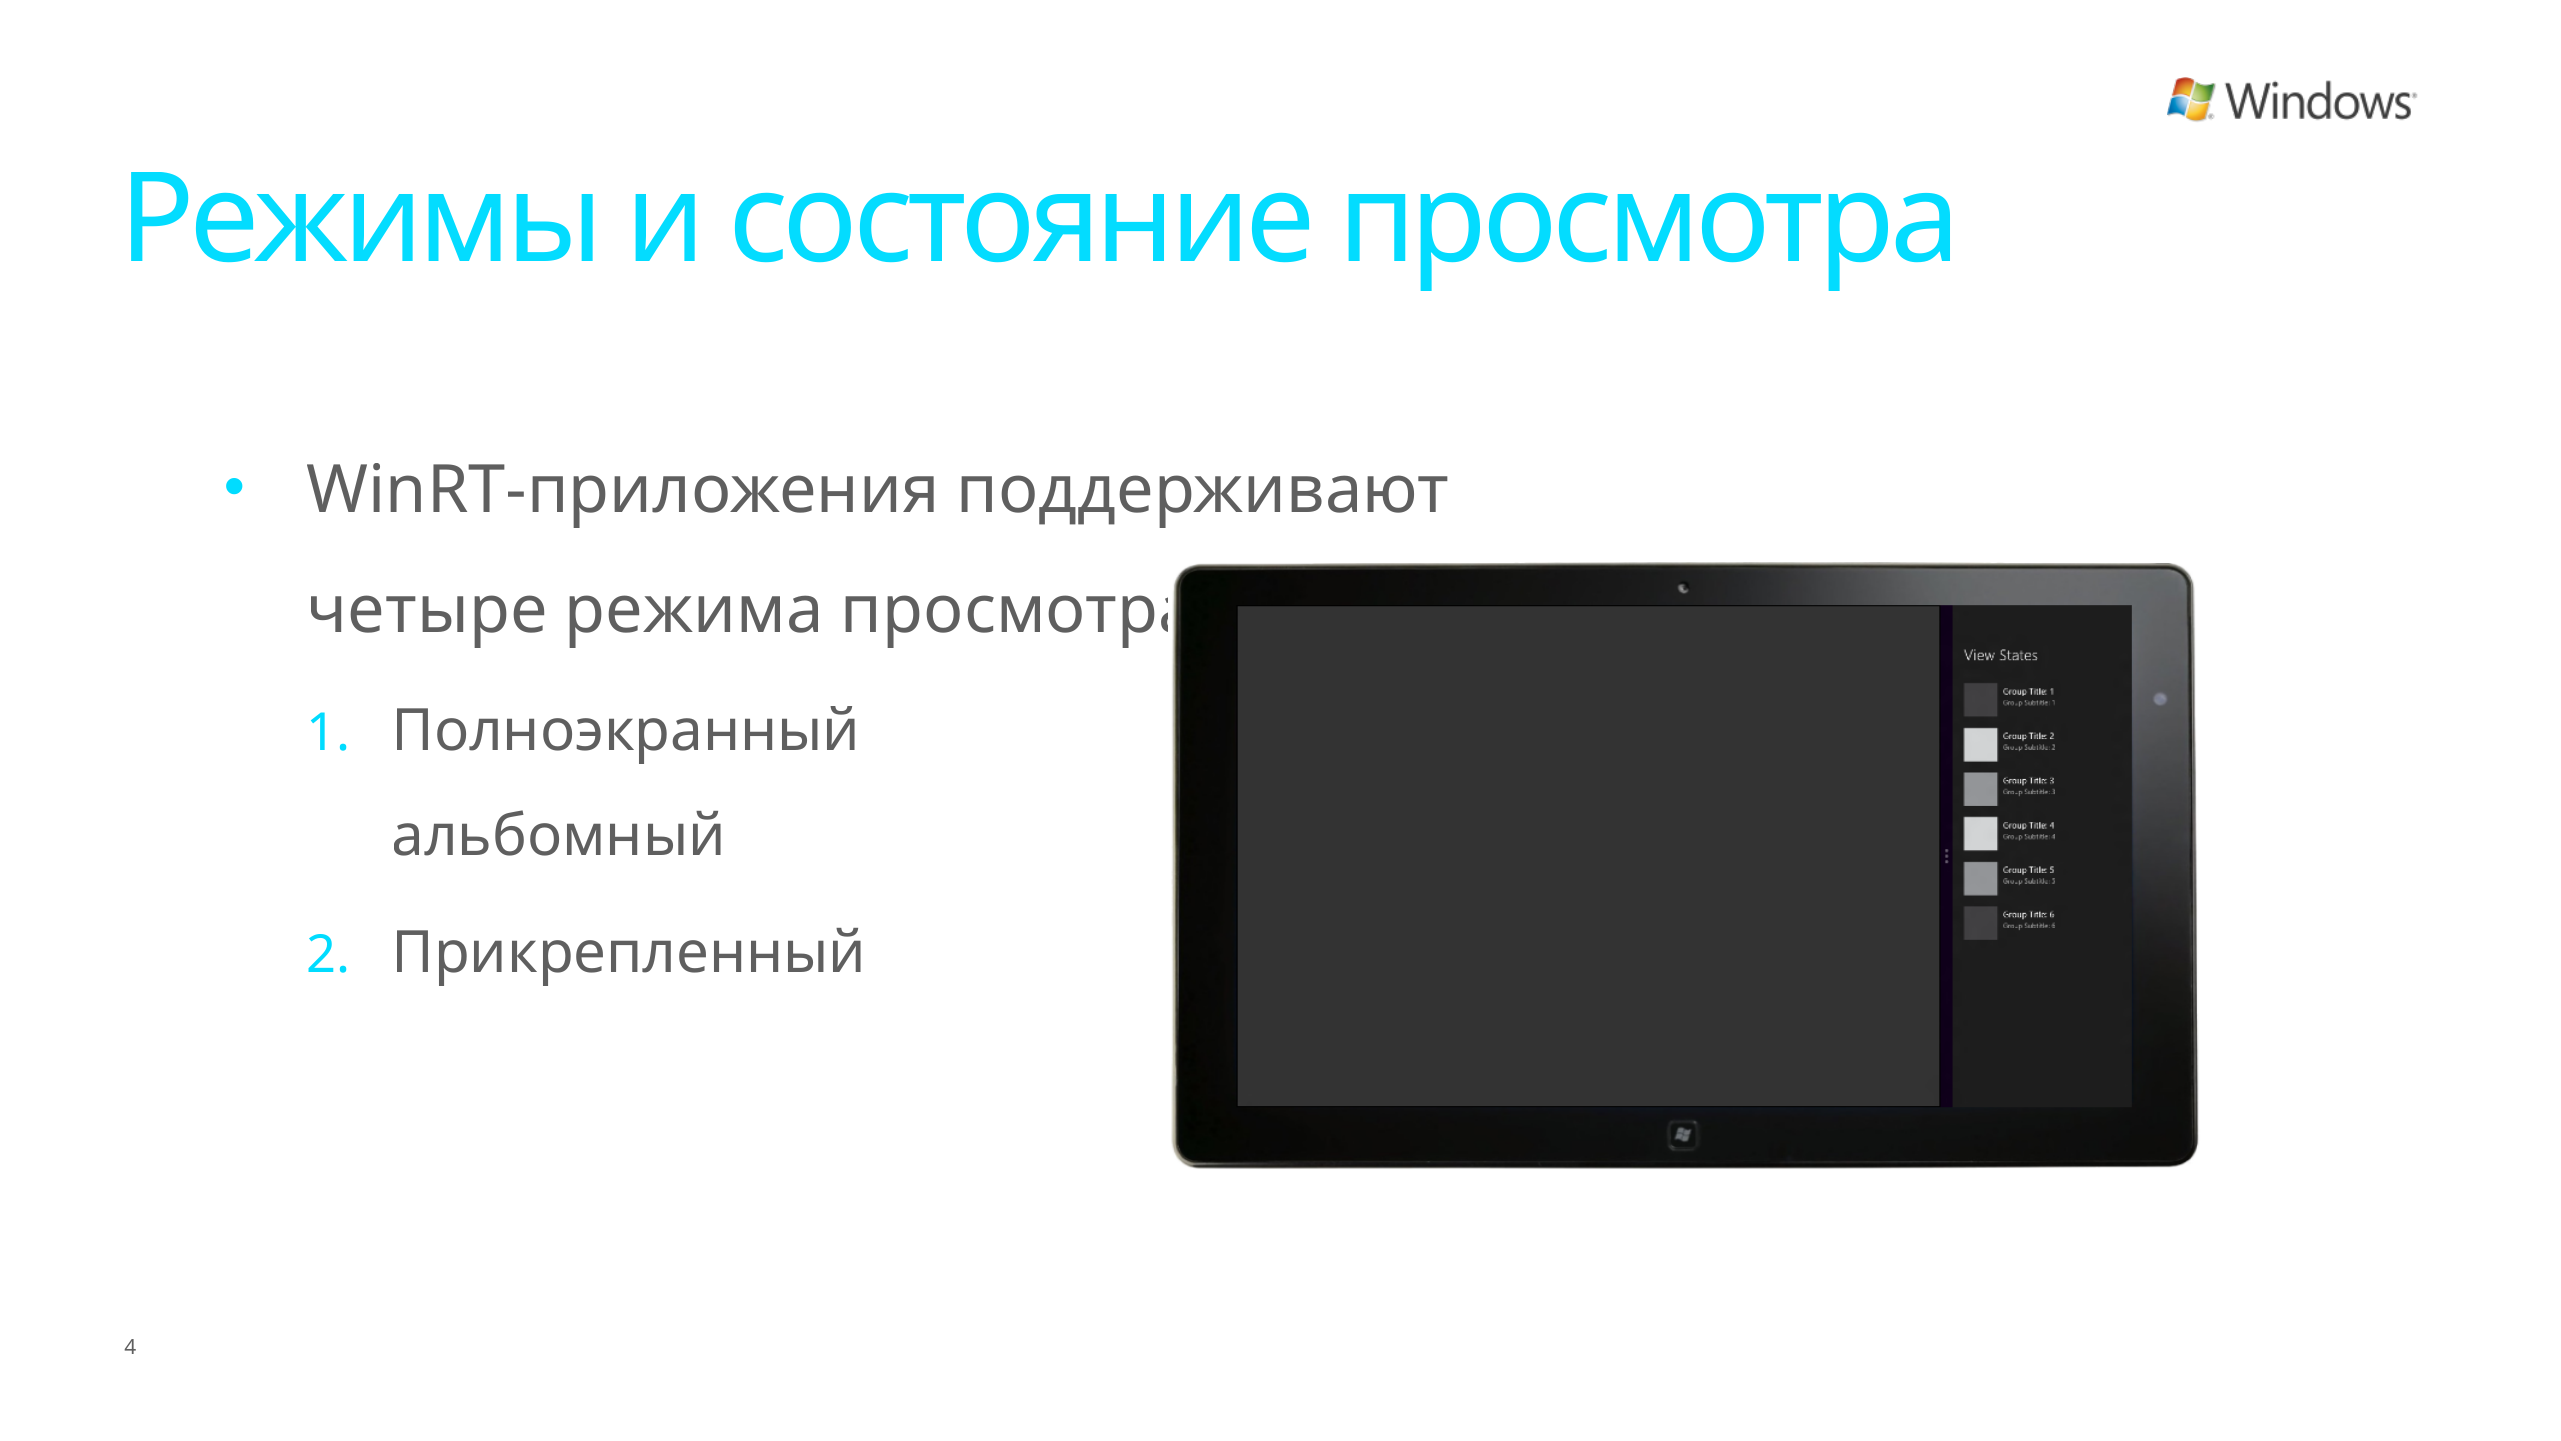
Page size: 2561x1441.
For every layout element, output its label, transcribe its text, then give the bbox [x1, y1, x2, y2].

title Режимы и состояние просмотра [119, 51, 2462, 289]
picture [1168, 562, 2203, 1172]
list WinRT-приложения поддерживают четыре режима просмотра: Полноэкранный альбомный Прикрепленный [127, 405, 2470, 995]
